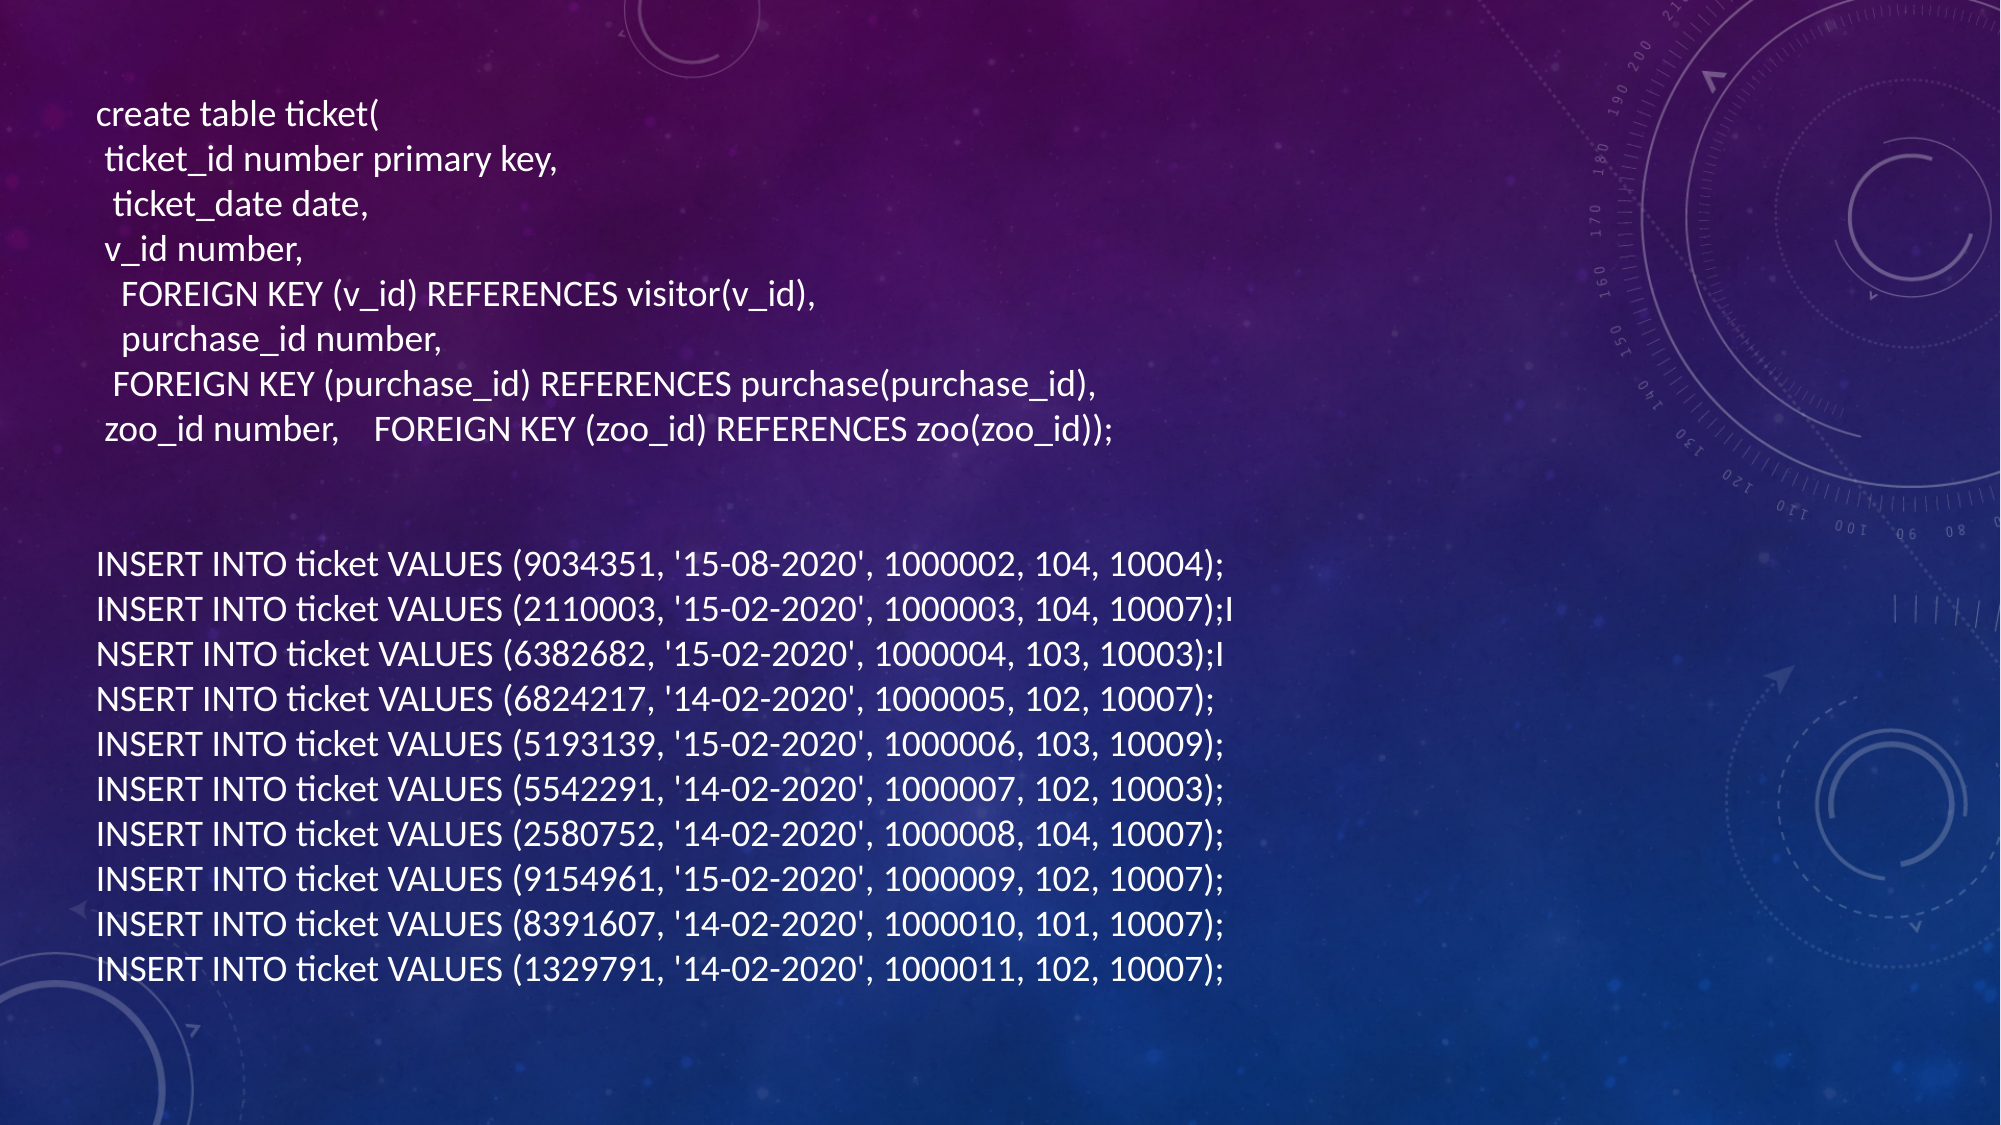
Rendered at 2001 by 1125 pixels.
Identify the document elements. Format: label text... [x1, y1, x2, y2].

picture [0, 0, 2001, 1125]
text_box create table ticket( ticket_id number primary key, ticket_date date, v_id number, FOREIGN KEY (v_id) REFERENCES visitor(v_id), purchase_id number, FOREIGN KEY (purchase_id) REFERENCES purchase(purchase_id), zoo_id number, FOREIGN KEY (zoo_id) REFERENCES zoo(zoo_id)); INSERT INTO ticket VALUES (9034351, '15-08-2020', 1000002, 104, 10004); INSERT INTO ticket VALUES (2110003, '15-02-2020', 1000003, 104, 10007);I NSERT INTO ticket VALUES (6382682, '15-02-2020', 1000004, 103, 10003);I NSERT INTO ticket VALUES (6824217, '14-02-2020', 1000005, 102, 10007); INSERT INTO ticket VALUES (5193139, '15-02-2020', 1000006, 103, 10009); INSERT INTO ticket VALUES (5542291, '14-02-2020', 1000007, 102, 10003); INSERT INTO ticket VALUES (2580752, '14-02-2020', 1000008, 104, 10007); INSERT INTO ticket VALUES (9154961, '15-02-2020', 1000009, 102, 10007); INSERT INTO ticket VALUES (8391607, '14-02-2020', 1000010, 101, 10007); INSERT INTO ticket VALUES (1329791, '14-02-2020', 1000011, 102, 10007); [81, 81, 1619, 996]
